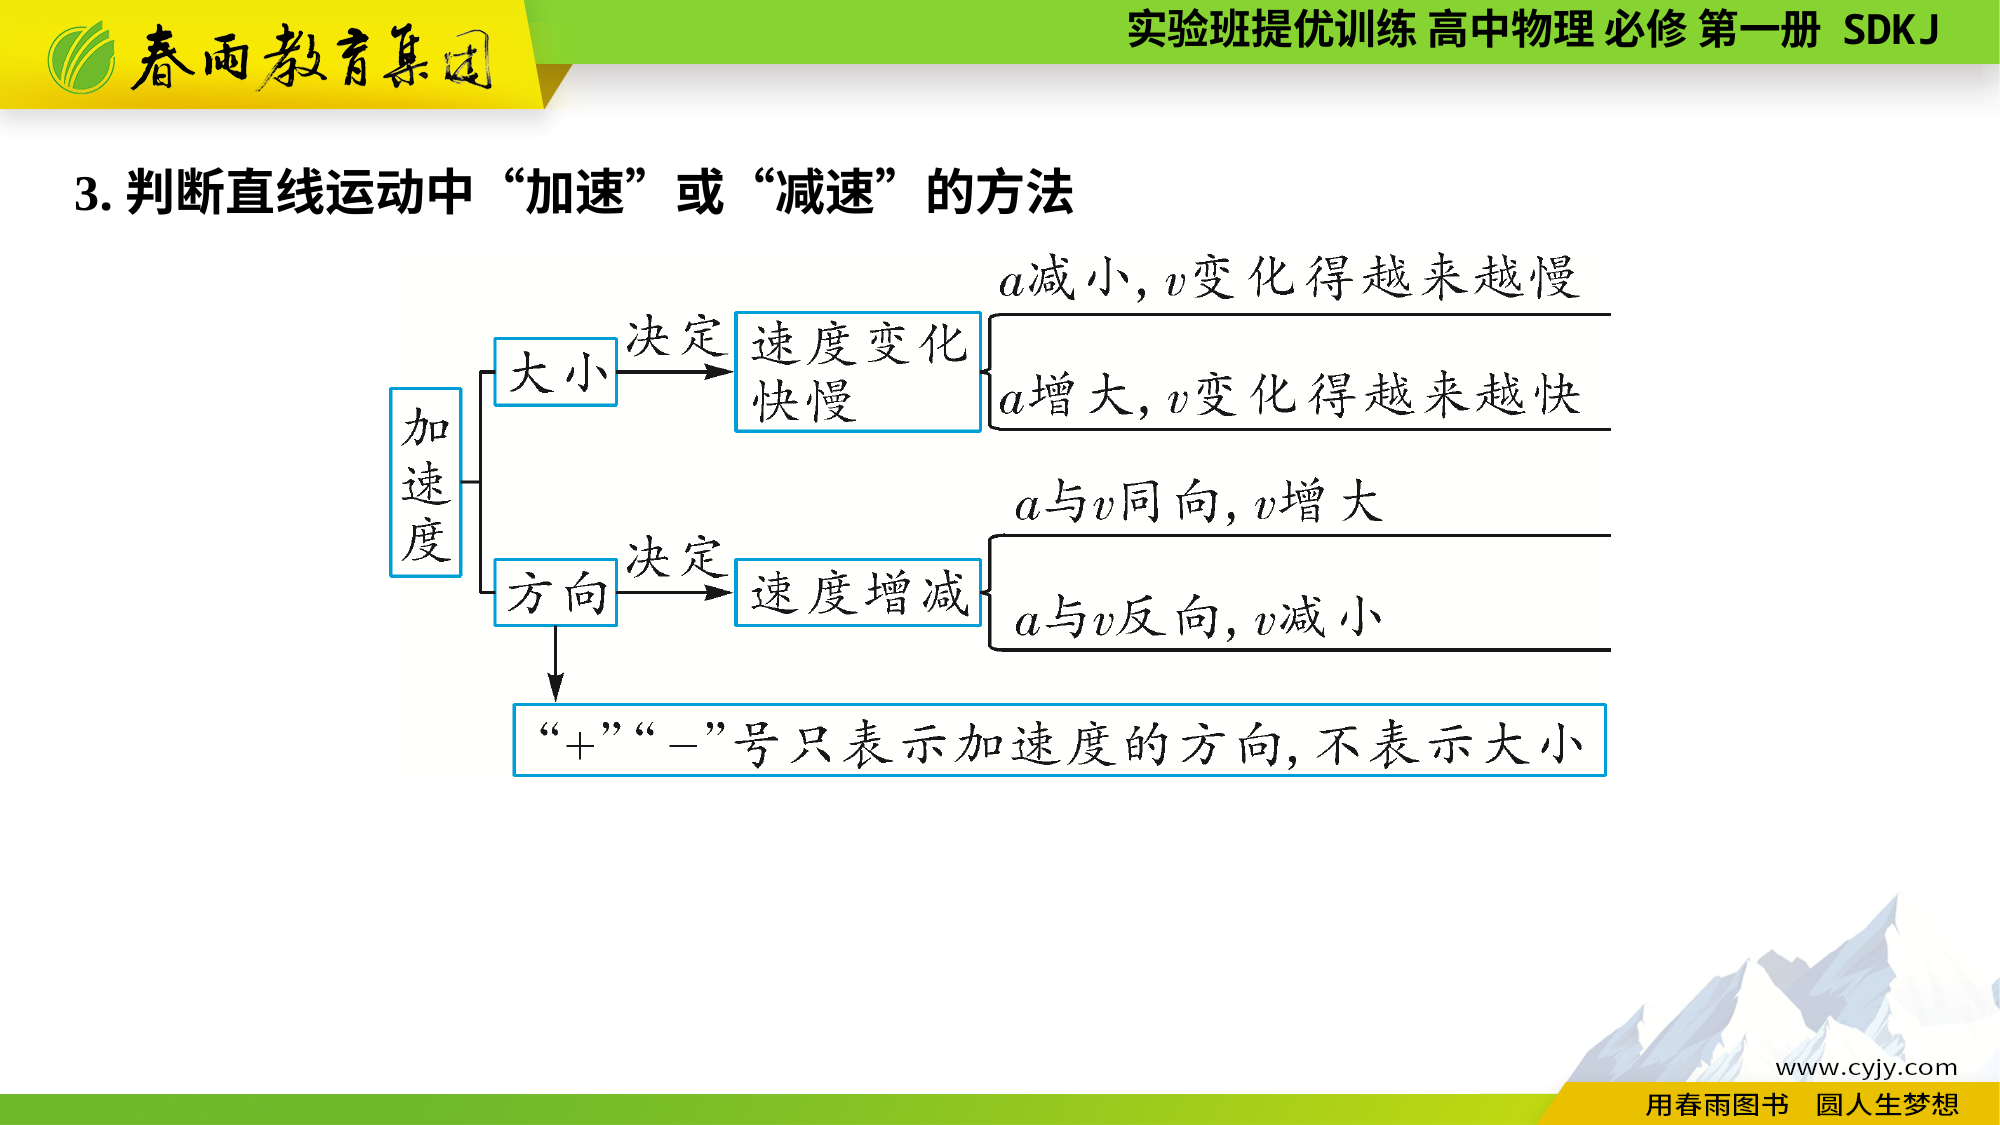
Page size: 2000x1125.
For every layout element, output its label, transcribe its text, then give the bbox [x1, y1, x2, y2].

picture [0, 0, 2000, 1125]
list 3.判断直线运动中“加速”或“减速”的方法 [59, 122, 1944, 217]
